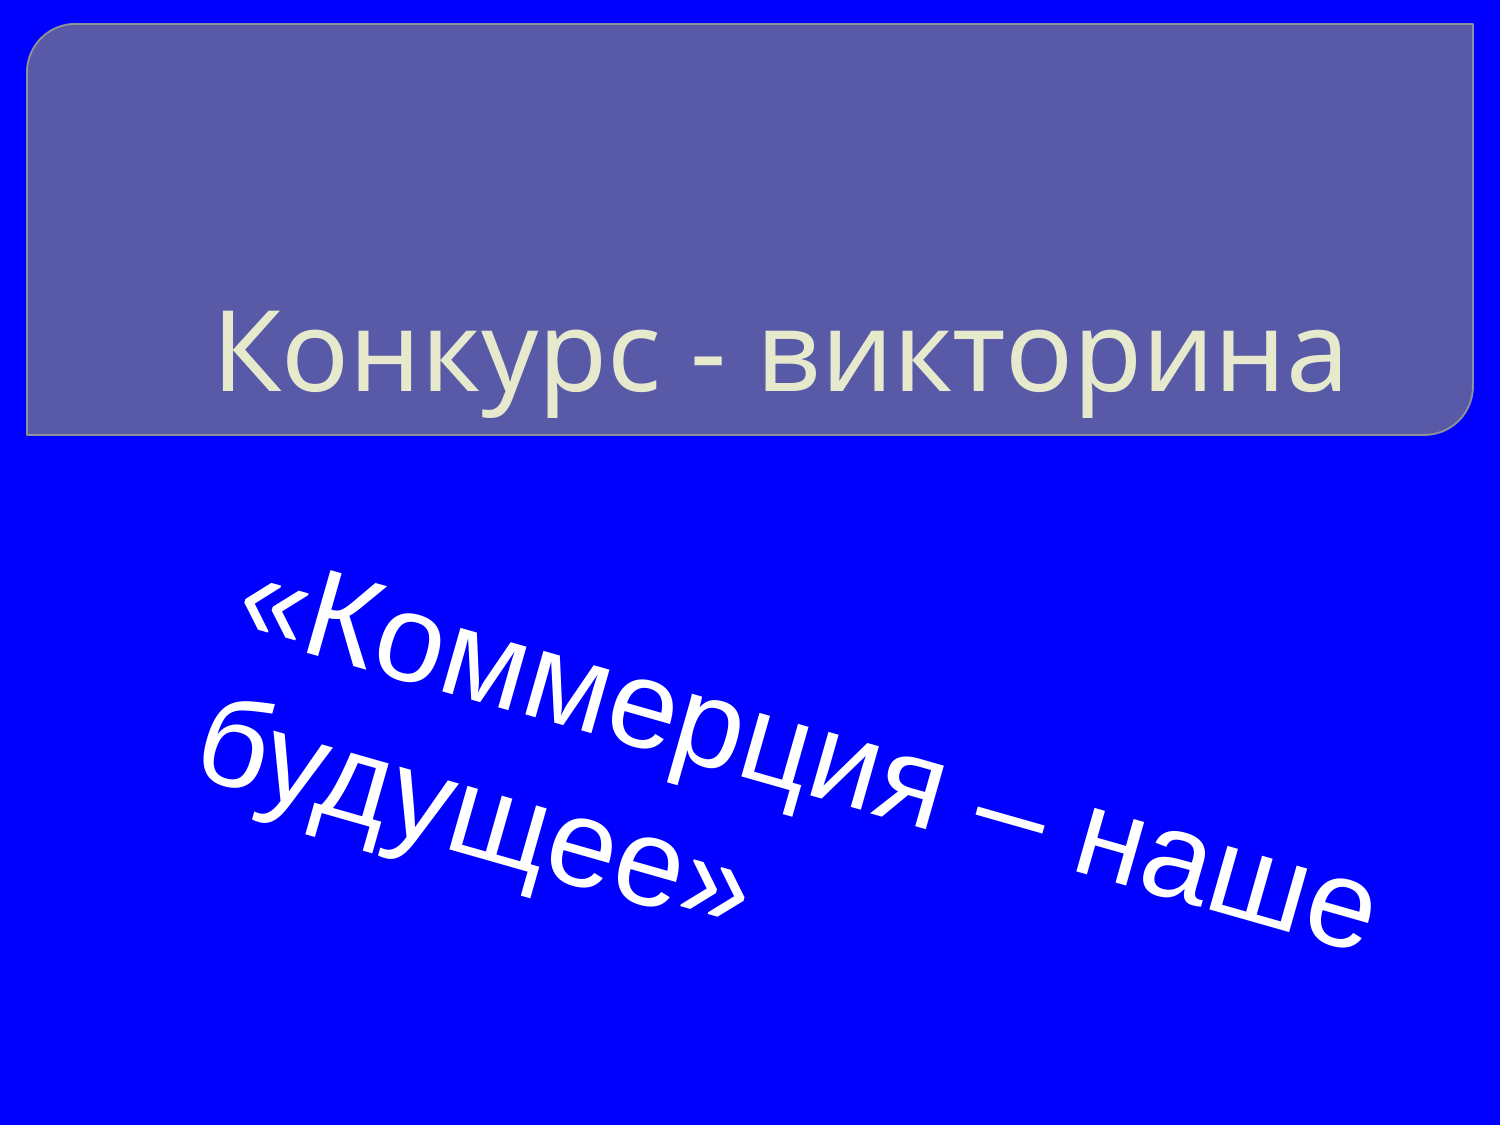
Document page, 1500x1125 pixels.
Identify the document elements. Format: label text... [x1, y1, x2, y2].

title Конкурс - викторина [112, 82, 1388, 422]
text_box «Коммерция – наше будущее» [166, 499, 1431, 1125]
